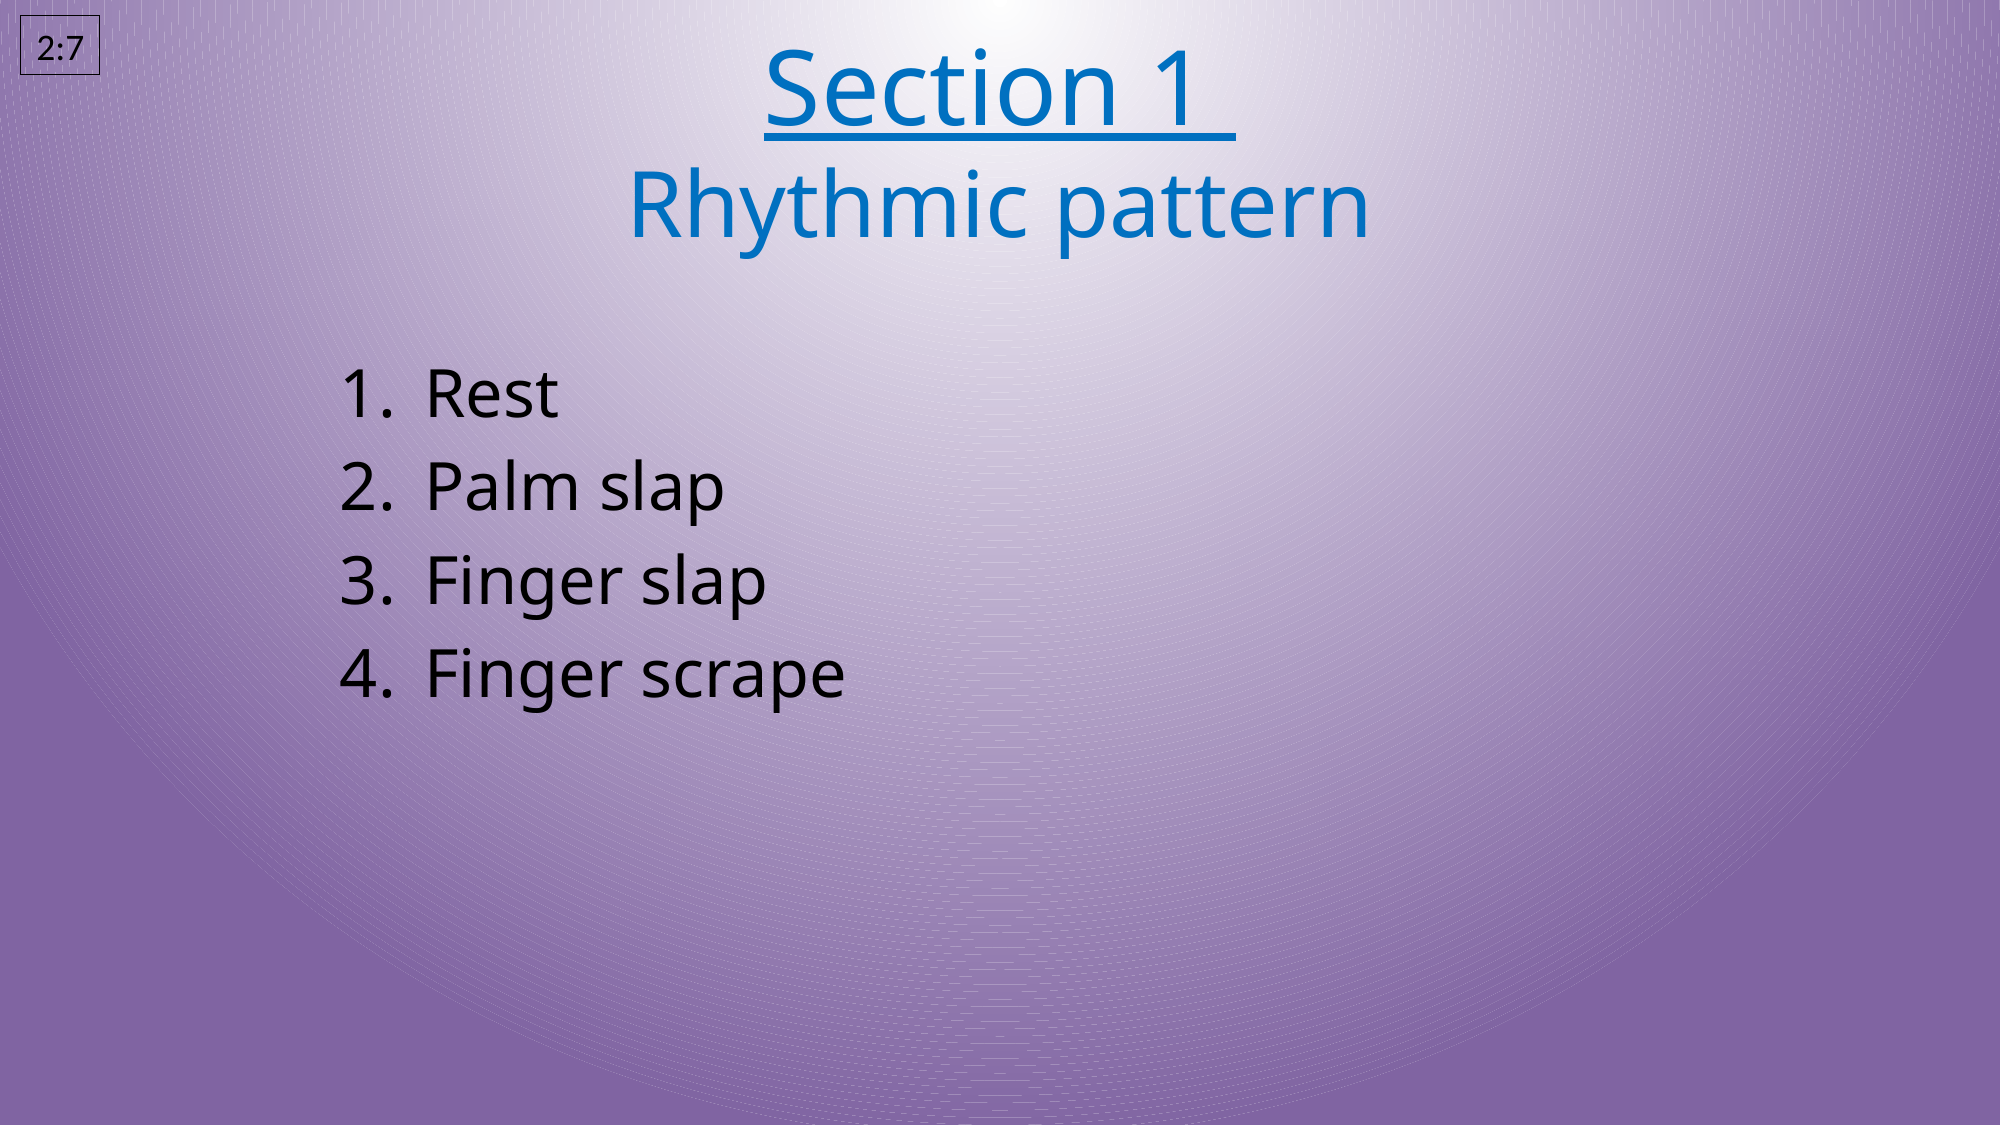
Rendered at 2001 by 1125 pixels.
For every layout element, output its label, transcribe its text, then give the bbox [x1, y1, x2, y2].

text_box 2:7 [20, 15, 100, 75]
list Rest Palm slap Finger slap Finger scrape [324, 343, 1000, 788]
title Section 1 Rhythmic pattern [99, 45, 1900, 233]
